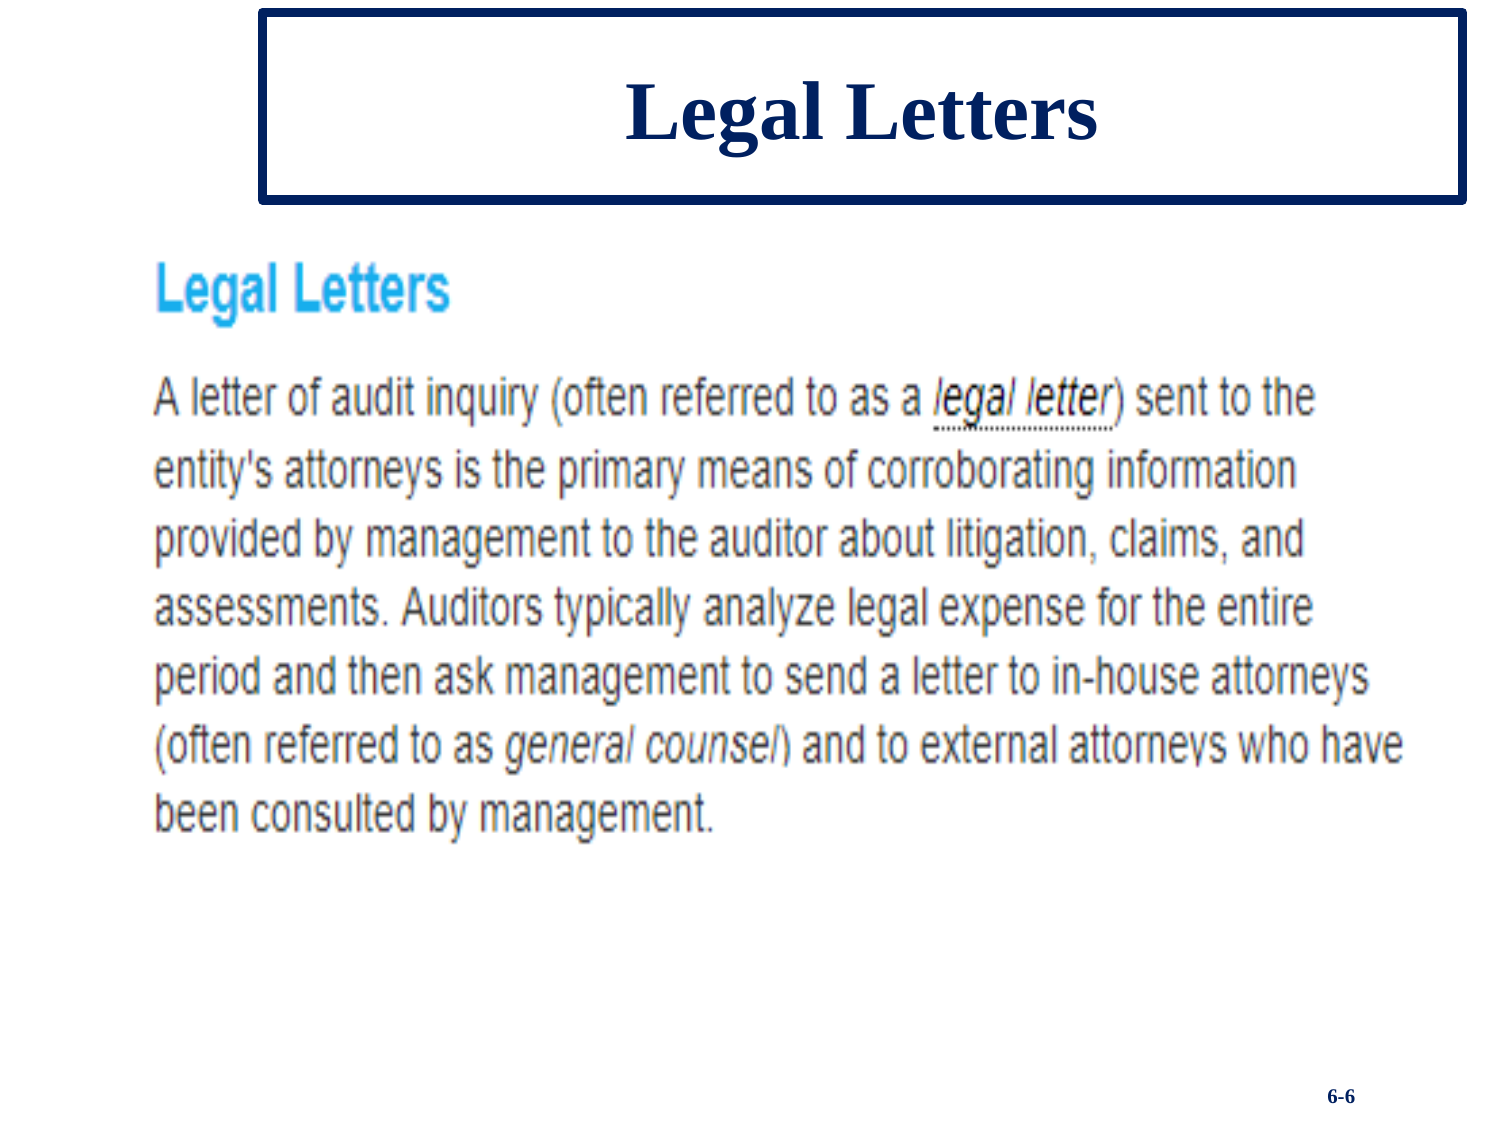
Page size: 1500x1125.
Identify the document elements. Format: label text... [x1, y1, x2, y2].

title Legal Letters [258, 8, 1467, 205]
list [124, 237, 1438, 876]
slide_number 6-6 [1312, 1074, 1400, 1125]
